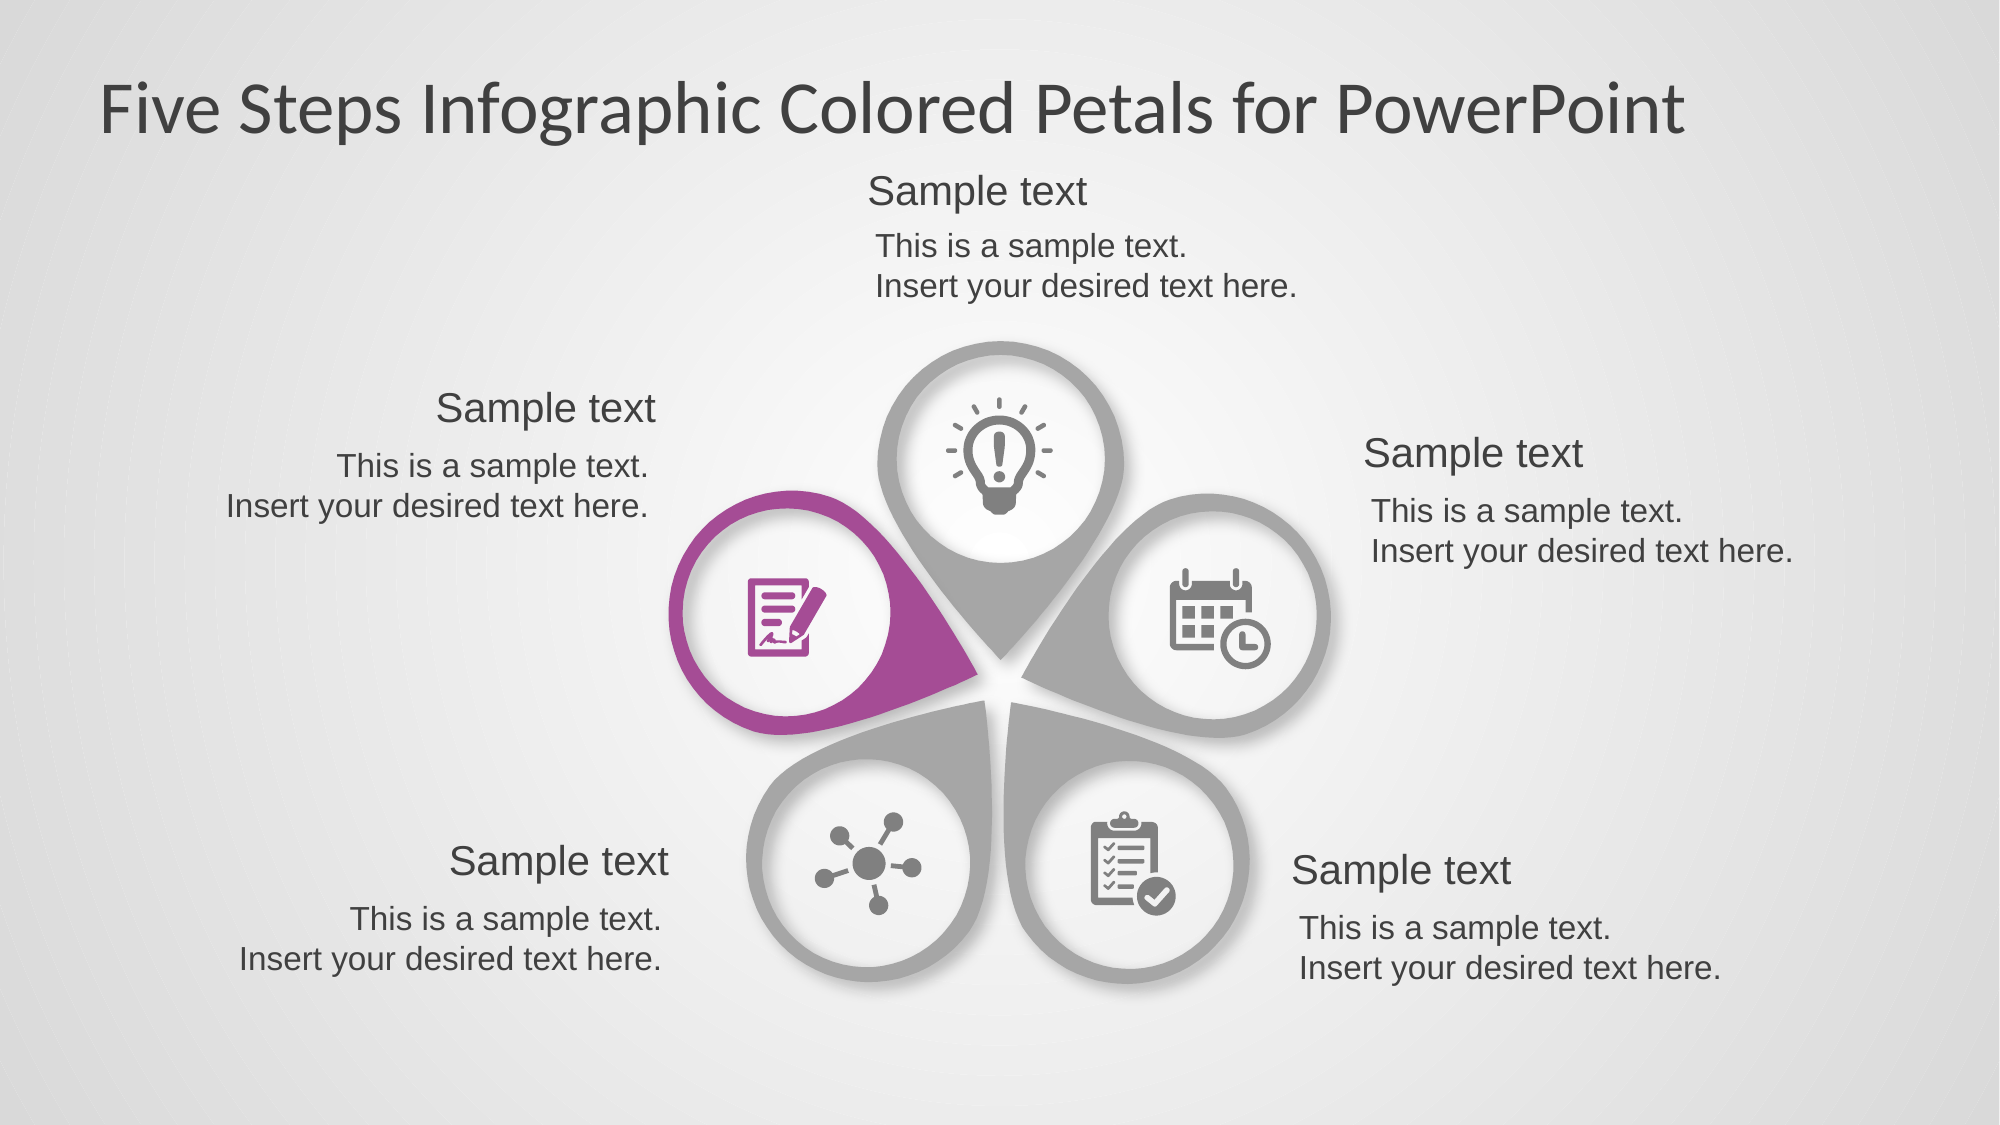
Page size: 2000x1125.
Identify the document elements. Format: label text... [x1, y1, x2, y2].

text_box [1169, 580, 1252, 651]
text_box [746, 700, 993, 983]
text_box Sample text [852, 156, 1320, 221]
text_box [1232, 568, 1240, 588]
text_box [668, 490, 978, 735]
text_box This is a sample text. Insert your desired text here. [210, 439, 665, 532]
text_box [1110, 811, 1139, 828]
text_box Sample text [203, 373, 671, 439]
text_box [747, 578, 827, 657]
text_box This is a sample text. Insert your desired text here. [223, 892, 678, 985]
text_box Sample text [1276, 835, 1744, 901]
text_box This is a sample text. Insert your desired text here. [1356, 484, 1810, 577]
text_box [1220, 618, 1271, 670]
text_box [1090, 821, 1158, 906]
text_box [814, 812, 922, 916]
text_box This is a sample text. Insert your desired text here. [1284, 901, 1738, 994]
text_box [1021, 493, 1331, 738]
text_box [945, 397, 1053, 515]
text_box Sample text [216, 826, 684, 892]
text_box [1003, 702, 1250, 985]
text_box This is a sample text. Insert your desired text here. [860, 221, 1314, 312]
text_box [1136, 876, 1176, 916]
text_box Sample text [1348, 418, 1816, 484]
title Five Steps Infographic Colored Petals for PowerPoint [99, 45, 1900, 162]
text_box [1182, 568, 1189, 588]
text_box [877, 341, 1125, 661]
